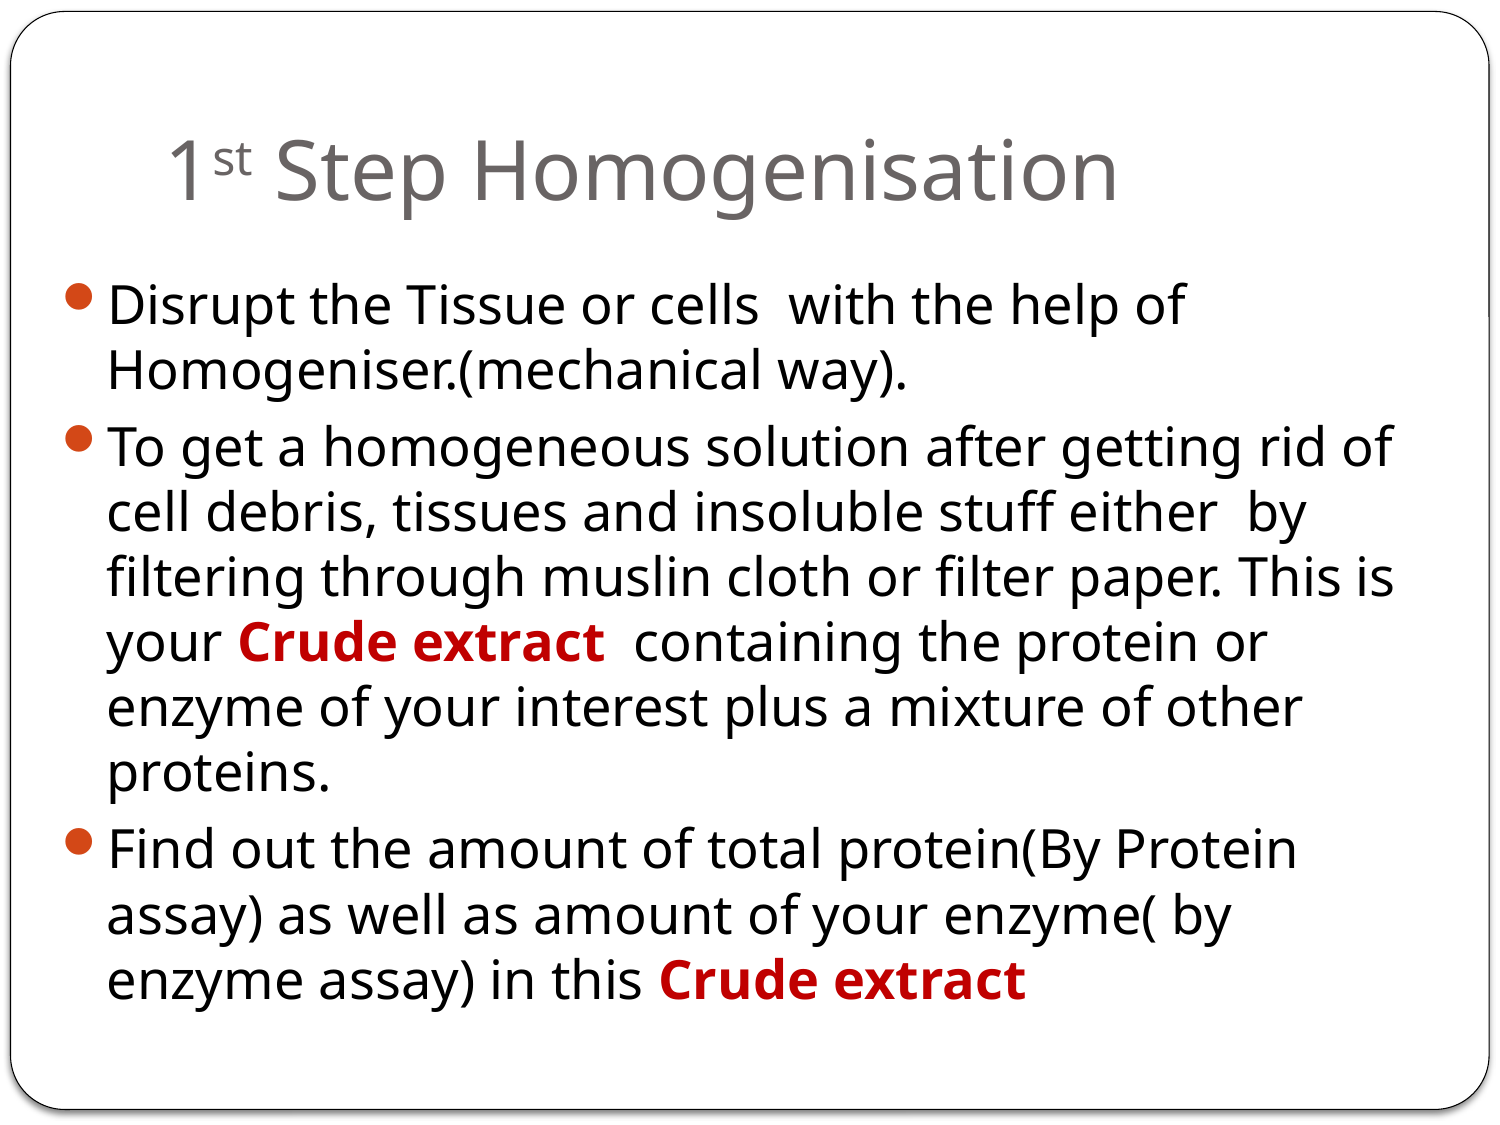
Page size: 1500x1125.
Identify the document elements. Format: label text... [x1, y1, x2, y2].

list Disrupt the Tissue or cells with the help of Homogeniser.(mechanical way). To get a homogeneous solution after getting rid of cell debris, tissues and insoluble stuff either by filtering through muslin cloth or filter paper. This is your Crude extract containing the protein or enzyme of your interest plus a mixture of other proteins. Find out the amount of total protein(By Protein assay) as well as amount of your enzyme( by enzyme assay) in this Crude extract [46, 262, 1454, 1055]
title 1st Step Homogenisation [150, 45, 1425, 233]
